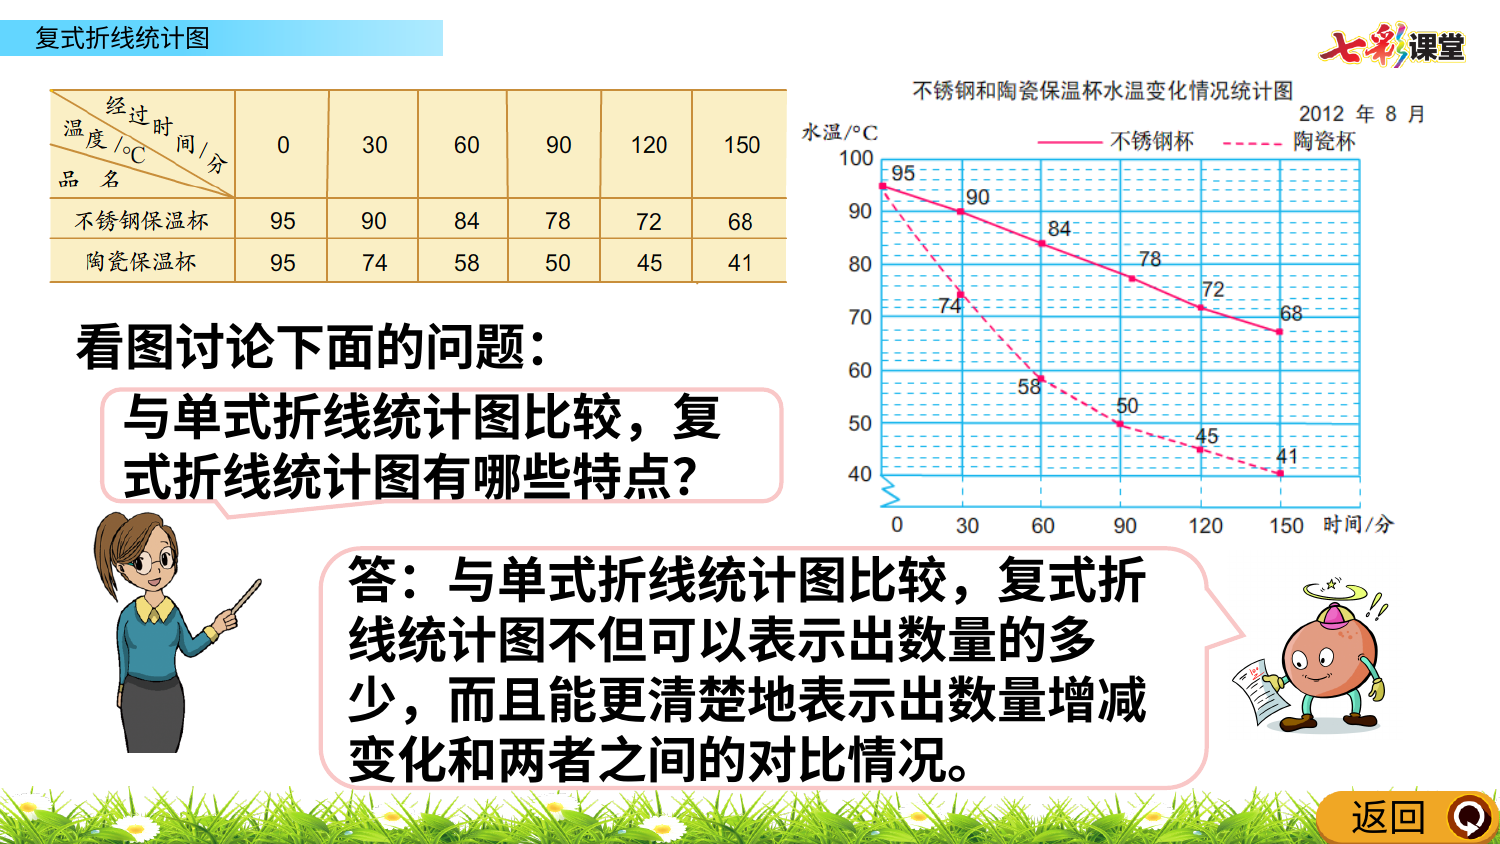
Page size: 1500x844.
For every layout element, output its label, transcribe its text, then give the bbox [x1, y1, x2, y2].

picture [93, 511, 263, 753]
picture [42, 20, 1468, 542]
text_box 看图讨论下面的问题： [60, 307, 672, 383]
text_box 答：与单式折线统计图比较，复式折线统计图不但可以表示出数量的多少，而且能更清楚地表示出数量增减变化和两者之间的对比情况。 [320, 548, 1222, 788]
picture [1227, 550, 1403, 740]
picture [0, 786, 1500, 844]
text_box 与单式折线统计图比较，复式折线统计图有哪些特点？ [102, 389, 782, 514]
